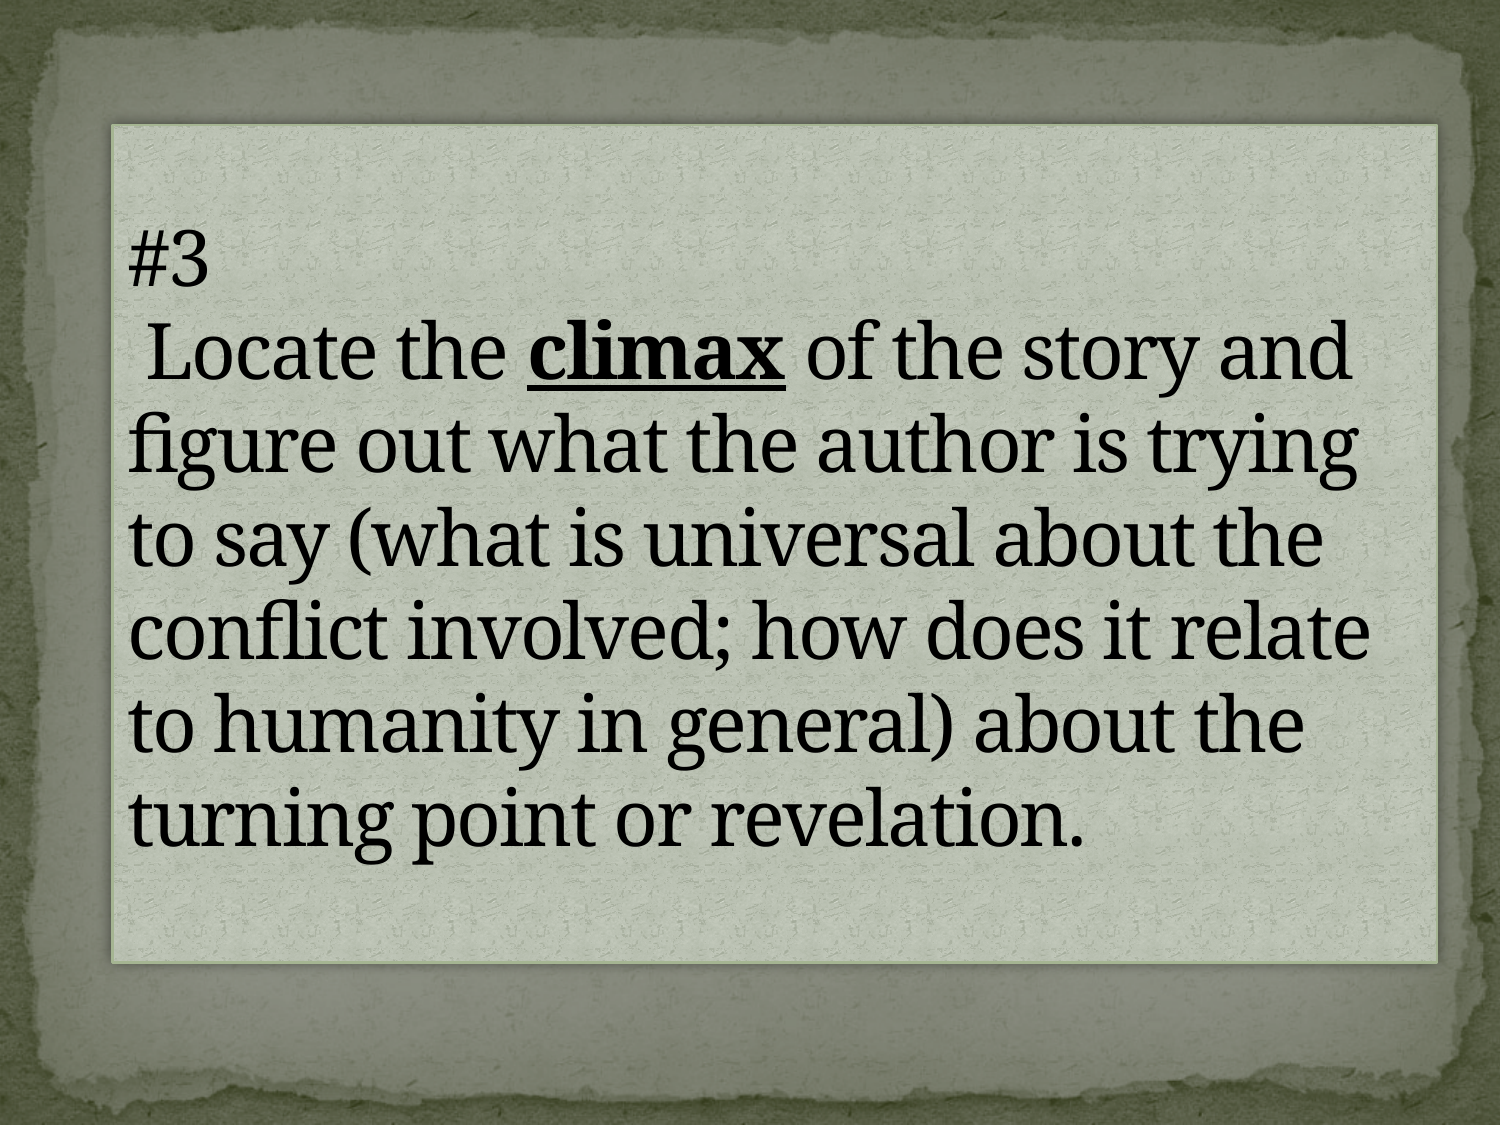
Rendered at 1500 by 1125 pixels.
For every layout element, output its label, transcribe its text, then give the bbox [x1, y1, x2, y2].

title #3 Locate the climax of the story and figure out what the author is trying to say (what is universal about the conflict involved; how does it relate to humanity in general) about the turning point or revelation. [111, 124, 1438, 964]
